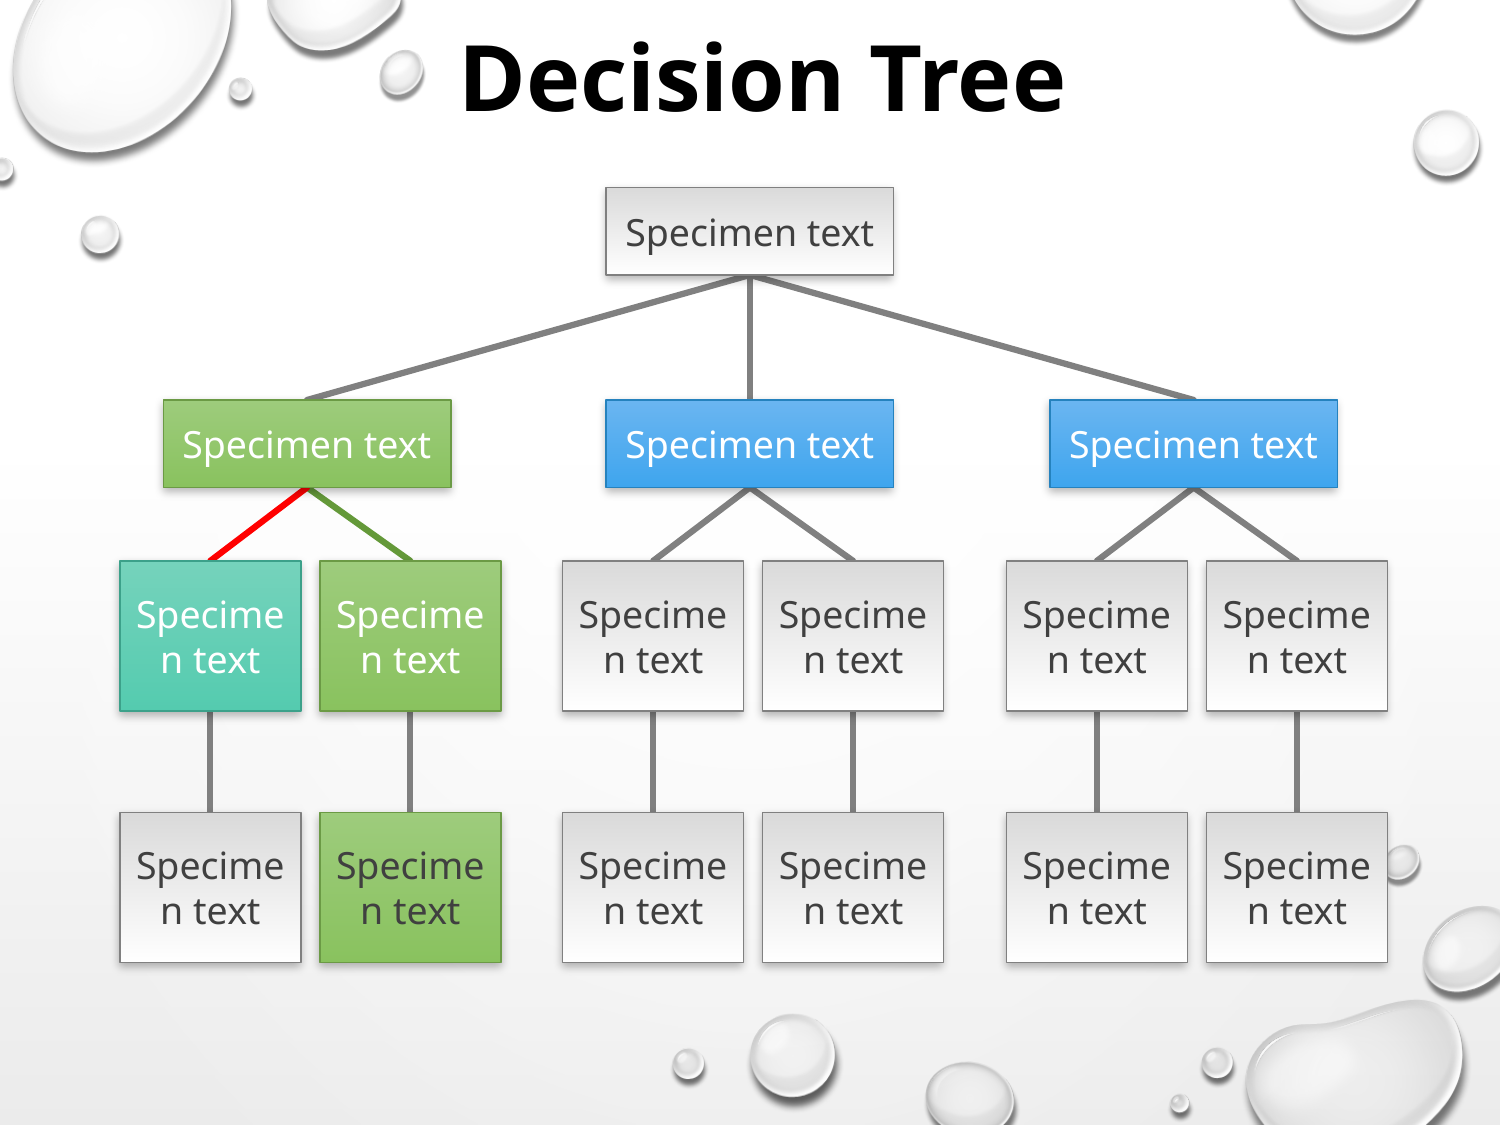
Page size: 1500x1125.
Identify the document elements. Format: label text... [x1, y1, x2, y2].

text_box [210, 487, 308, 562]
text_box Specimen text [1006, 560, 1188, 712]
text_box Specimen text [119, 560, 302, 712]
text_box Specimen text [1006, 812, 1188, 963]
text_box Decision Tree [443, 11, 1082, 137]
text_box Specimen text [119, 812, 302, 963]
text_box Specimen text [319, 812, 502, 963]
text_box Specimen text [1049, 399, 1338, 488]
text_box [309, 487, 411, 562]
text_box Specimen text [605, 411, 894, 488]
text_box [306, 274, 749, 401]
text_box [652, 487, 751, 562]
text_box Specimen text [562, 812, 744, 963]
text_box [1194, 487, 1298, 562]
text_box Specimen text [762, 560, 944, 712]
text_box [1096, 487, 1194, 562]
text_box Specimen text [163, 399, 452, 488]
text_box Specimen text [762, 812, 944, 963]
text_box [751, 487, 854, 562]
picture [0, 0, 1500, 1125]
text_box Specimen text [319, 560, 502, 712]
text_box Specimen text [1206, 812, 1388, 963]
text_box Specimen text [562, 560, 744, 712]
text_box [749, 274, 1194, 401]
text_box Specimen text [1206, 560, 1388, 712]
text_box Specimen text [605, 187, 894, 273]
